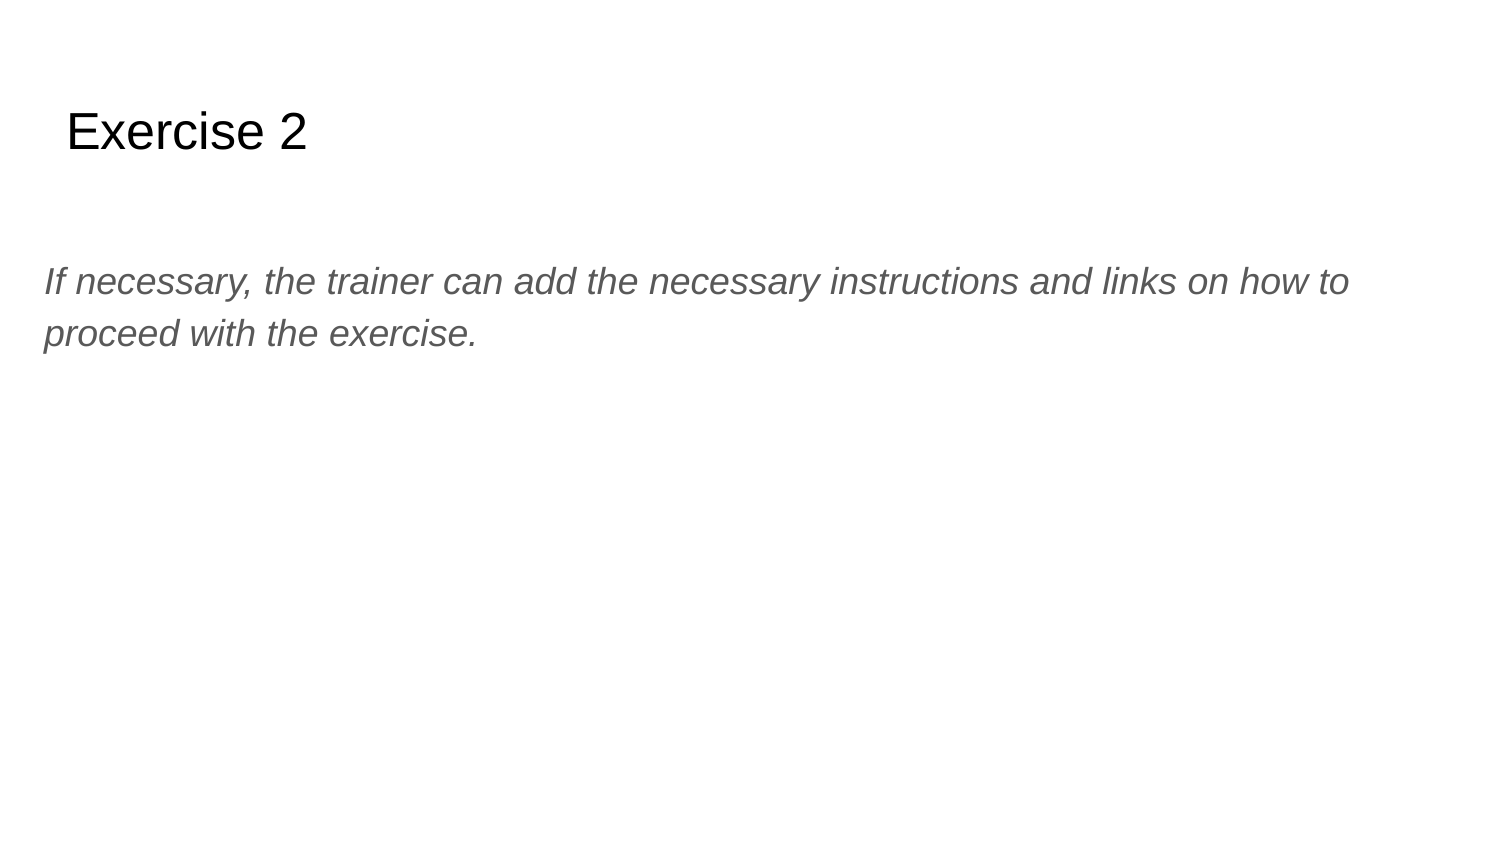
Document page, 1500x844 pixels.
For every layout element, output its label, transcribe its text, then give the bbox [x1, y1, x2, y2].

text_box If necessary, the trainer can add the necessary instructions and links on how to proceed with the exercise. [29, 243, 1428, 414]
title Exercise 2 [51, 72, 1449, 167]
